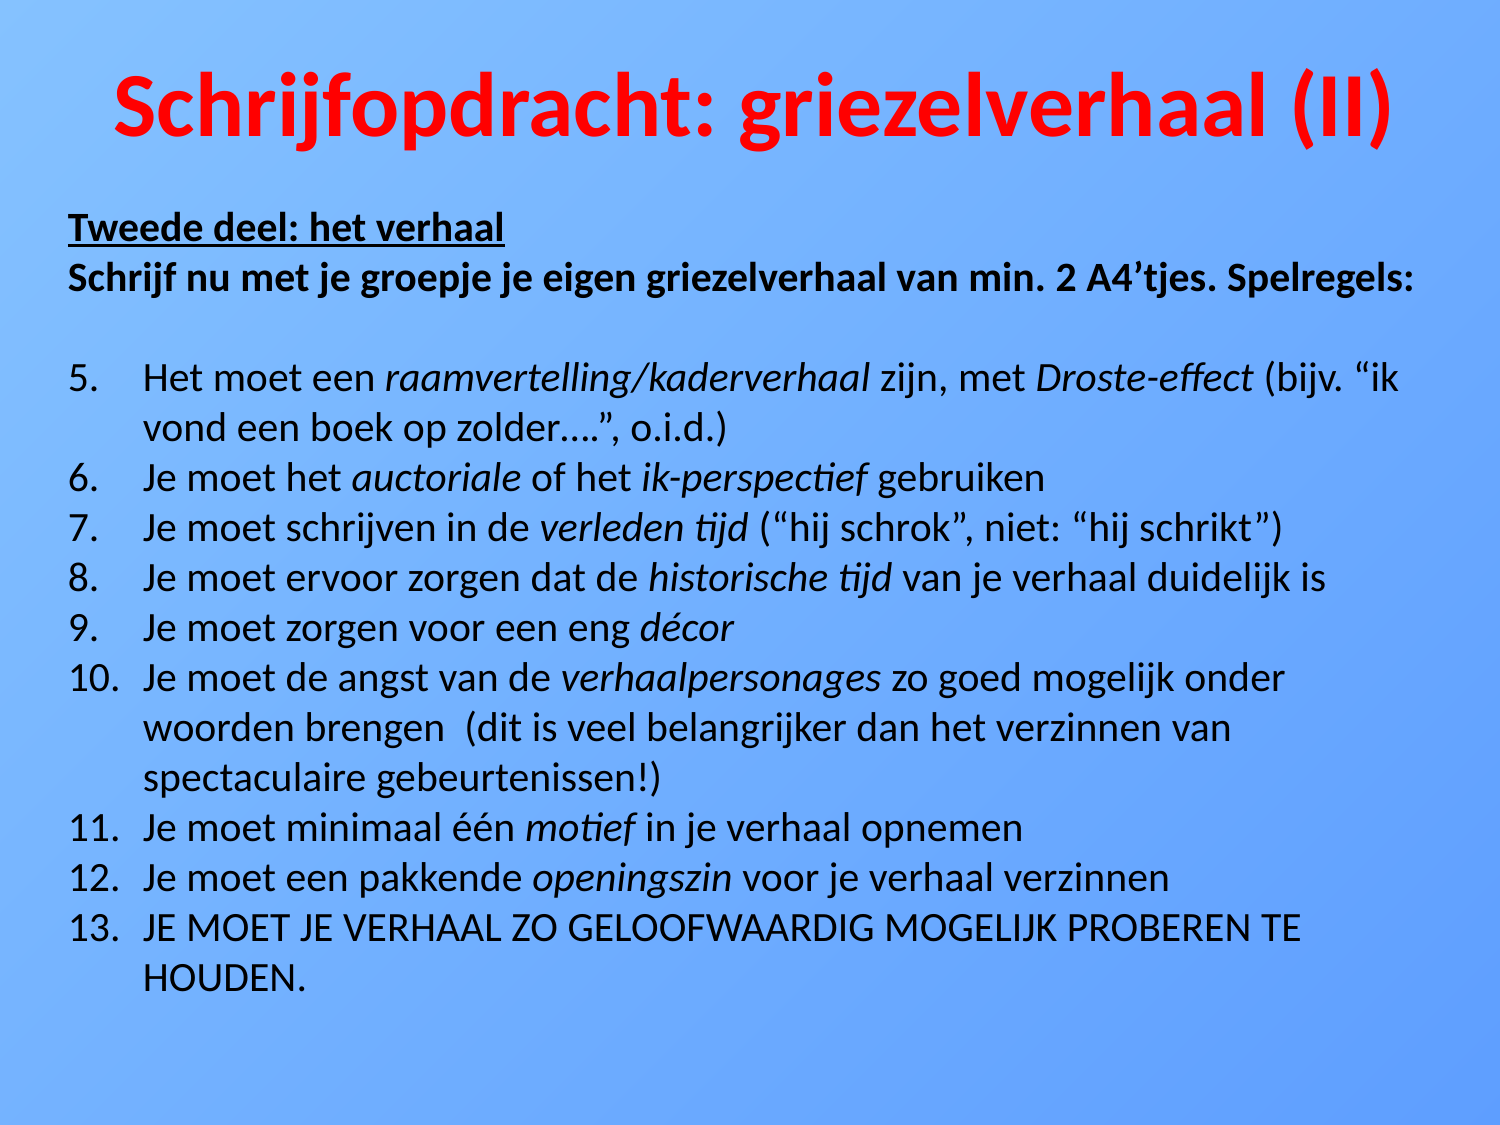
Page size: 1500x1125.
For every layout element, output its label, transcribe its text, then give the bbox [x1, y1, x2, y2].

text_box Schrijfopdracht: griezelverhaal (II) Tweede deel: het verhaal Schrijf nu met je groepje je eigen griezelverhaal van min. 2 A4’tjes. Spelregels: Het moet een raamvertelling/kaderverhaal zijn, met Droste-effect (bijv. “ik vond een boek op zolder….”, o.i.d.) Je moet het auctoriale of het ik-perspectief gebruiken Je moet schrijven in de verleden tijd (“hij schrok”, niet: “hij schrikt”) Je moet ervoor zorgen dat de historische tijd van je verhaal duidelijk is Je moet zorgen voor een eng décor Je moet de angst van de verhaalpersonages zo goed mogelijk onder woorden brengen (dit is veel belangrijker dan het verzinnen van spectaculaire gebeurtenissen!) Je moet minimaal één motief in je verhaal opnemen Je moet een pakkende openingszin voor je verhaal verzinnen JE MOET JE VERHAAL ZO GELOOFWAARDIG MOGELIJK PROBEREN TE HOUDEN. [53, 37, 1458, 1068]
